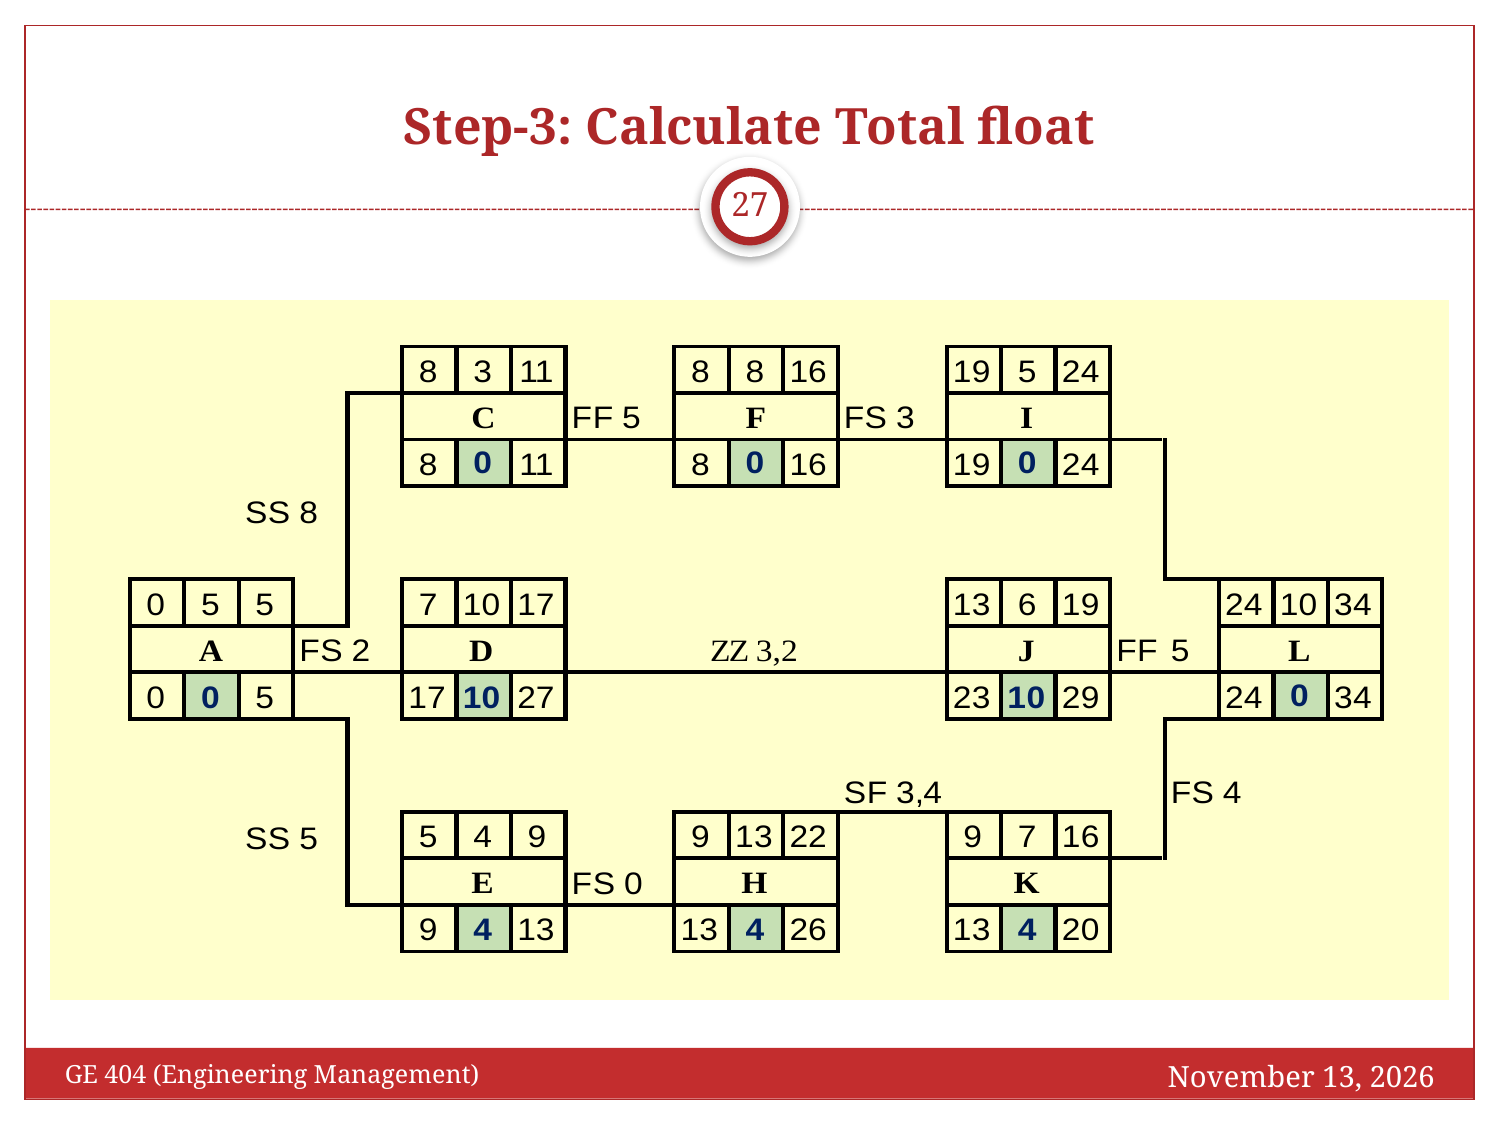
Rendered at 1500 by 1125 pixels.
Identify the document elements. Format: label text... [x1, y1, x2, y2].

slide_number 27 [712, 169, 788, 243]
footer GE 404 (Engineering Management) [50, 1051, 638, 1112]
title Step-3: Calculate Total float [49, 37, 1450, 162]
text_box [49, 299, 1450, 1001]
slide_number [950, 1050, 1450, 1111]
